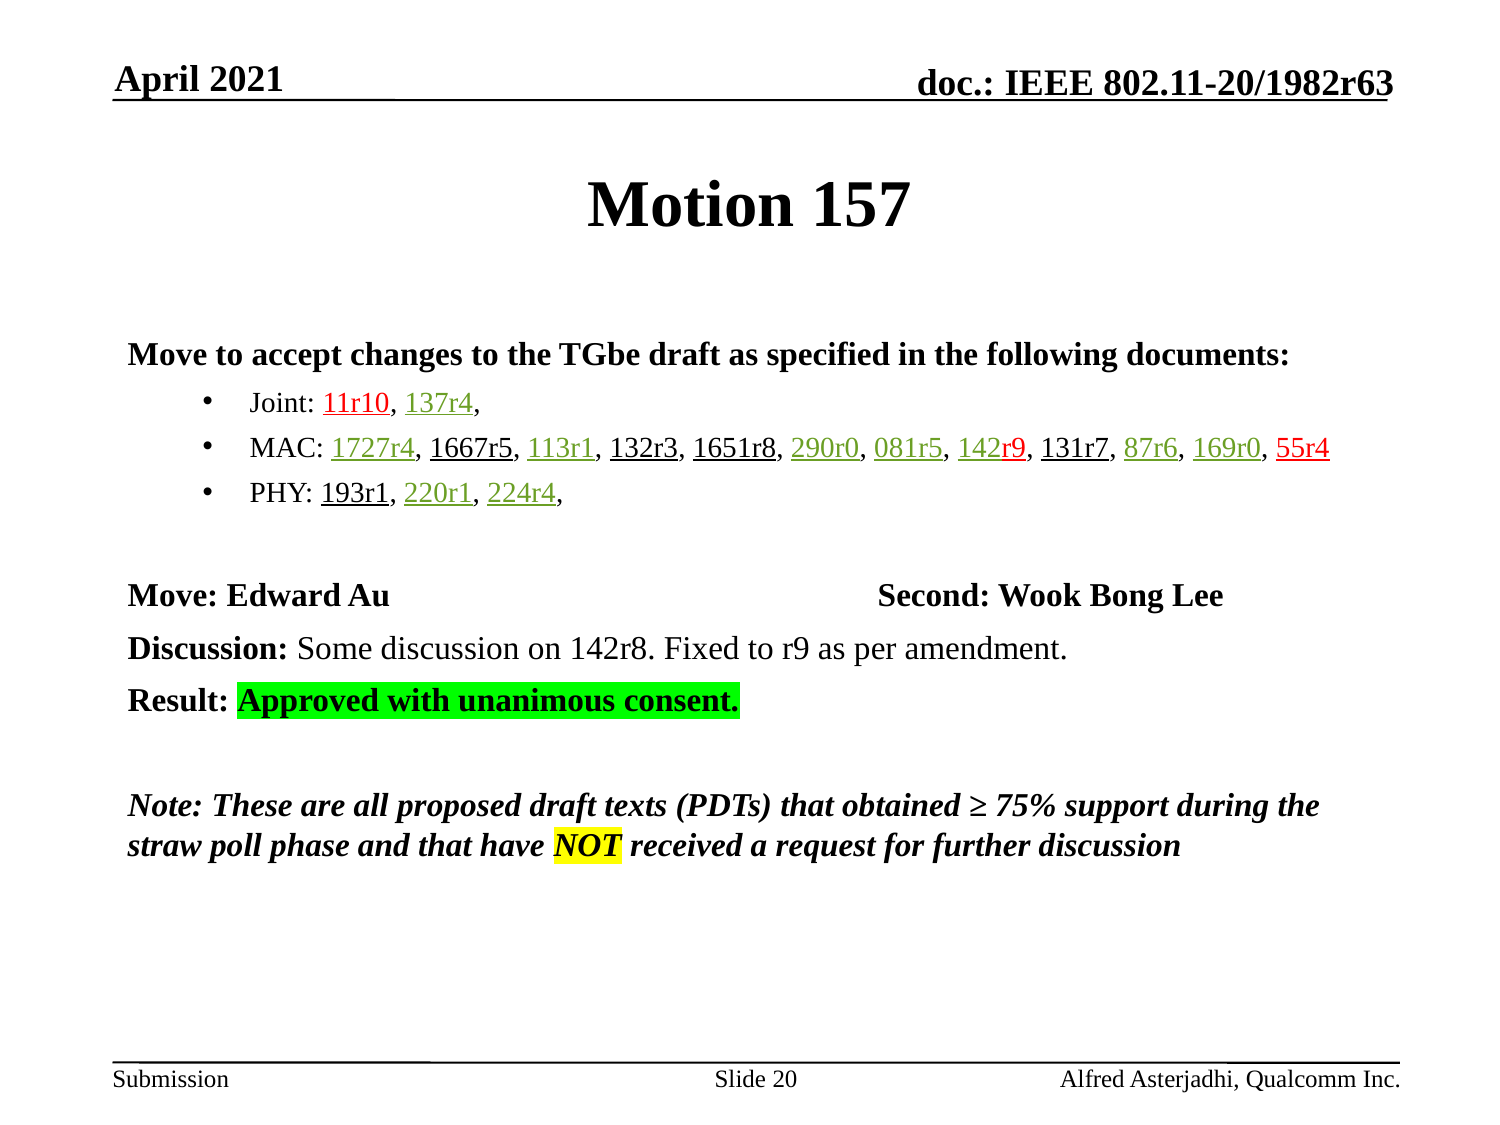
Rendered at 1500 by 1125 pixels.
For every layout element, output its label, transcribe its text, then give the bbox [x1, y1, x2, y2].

slide_number Slide 20 [712, 1061, 800, 1123]
list Move to accept changes to the TGbe draft as specified in the following documents: Joint: 11r10, 137r4, MAC: 1727r4, 1667r5, 113r1, 132r3, 1651r8, 290r0, 081r5, 142r9, 131r7, 87r6, 169r0, 55r4 PHY: 193r1, 220r1, 224r4, Move: Edward Au Second: Wook Bong Lee Discussion: Some discussion on 142r8. Fixed to r9 as per amendment. Result: Approved with unanimous consent. Note: These are all proposed draft texts (PDTs) that obtained ≥ 75% support during the straw poll phase and that have NOT received a request for further discussion [112, 324, 1388, 1000]
title Motion 157 [112, 112, 1388, 288]
footer Alfred Asterjadhi, Qualcomm Inc. [878, 1061, 1402, 1093]
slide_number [114, 54, 423, 100]
